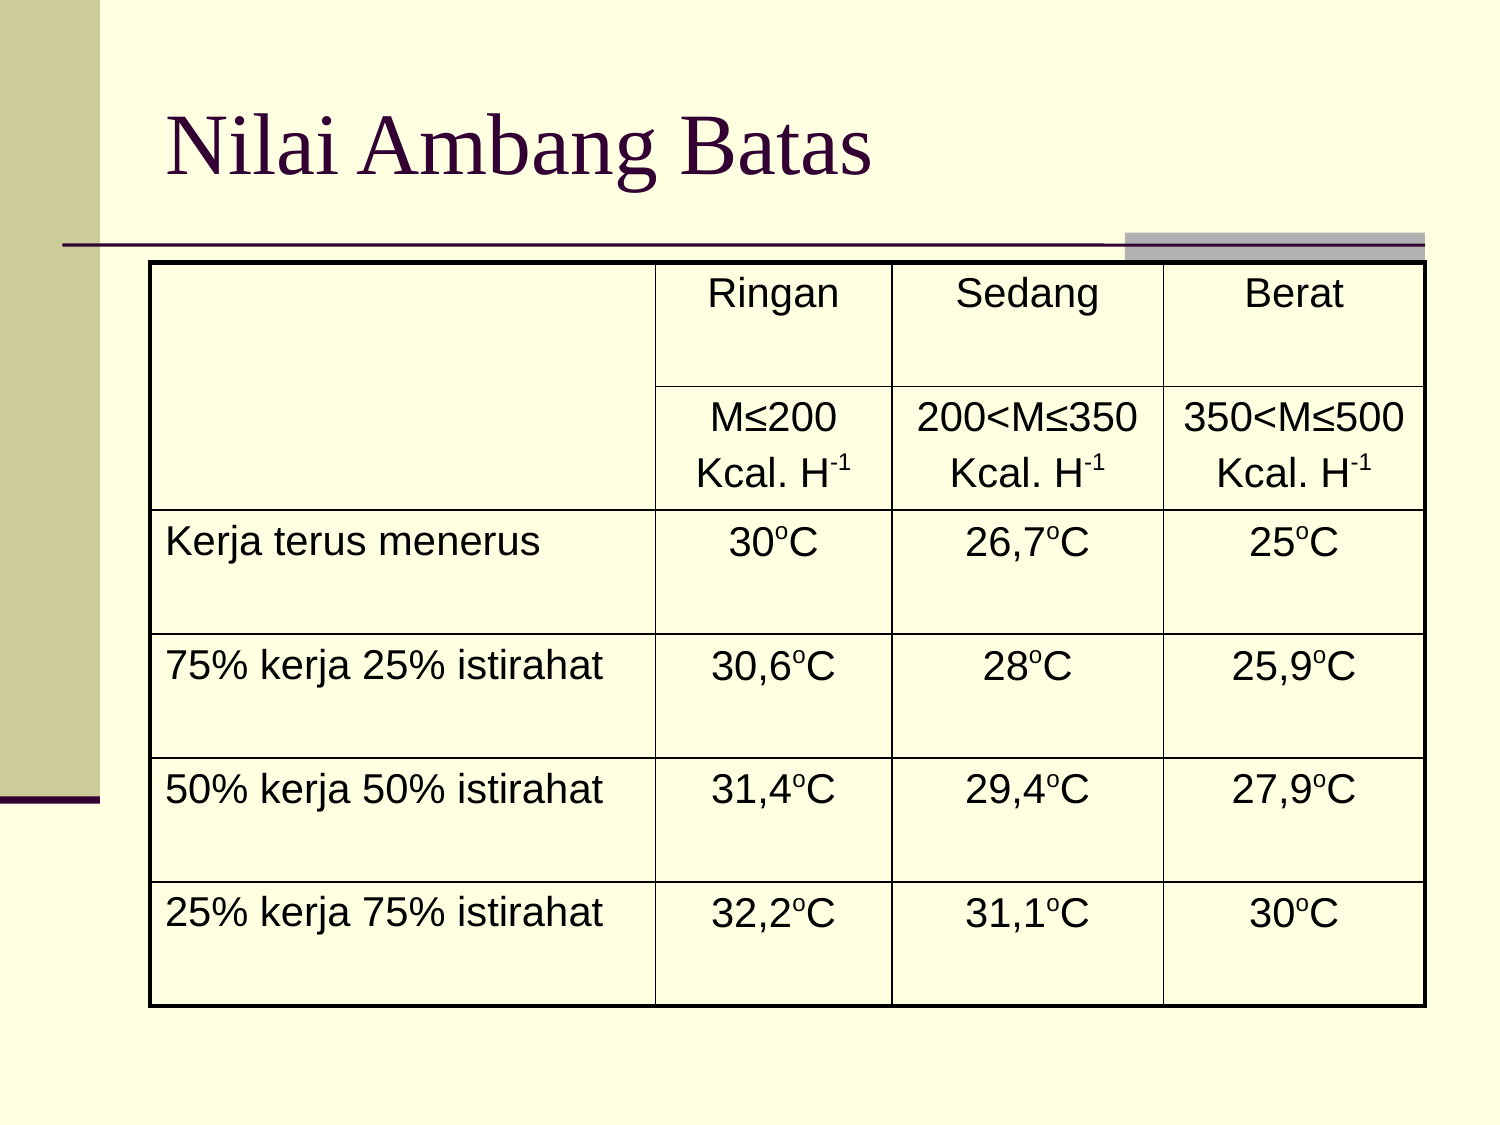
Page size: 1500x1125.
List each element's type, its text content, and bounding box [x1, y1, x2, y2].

table_cell M≤200 Kcal. H-1 [656, 387, 891, 509]
table_header Berat [1164, 265, 1423, 386]
table_cell 350<M≤500 Kcal. H-1 [1164, 387, 1423, 509]
table_cell 32,2oC [656, 883, 891, 1004]
table_cell 30oC [1164, 883, 1423, 1004]
table_cell 28oC [893, 635, 1163, 757]
table_cell 25,9oC [1164, 635, 1423, 757]
title Nilai Ambang Batas [149, 45, 1426, 234]
table_cell 30oC [656, 511, 891, 633]
table_header [152, 265, 655, 509]
table_cell 25% kerja 75% istirahat [152, 883, 655, 1004]
table_cell 31,4oC [656, 759, 891, 881]
table_cell 30,6oC [656, 635, 891, 757]
table_cell 50% kerja 50% istirahat [152, 759, 655, 881]
table_cell Kerja terus menerus [152, 511, 655, 633]
table_cell 29,4oC [893, 759, 1163, 881]
table_cell 25oC [1164, 511, 1423, 633]
table_cell 75% kerja 25% istirahat [152, 635, 655, 757]
table_cell 31,1oC [893, 883, 1163, 1004]
table_cell 200<M≤350 Kcal. H-1 [893, 387, 1163, 509]
table_header Ringan [656, 265, 891, 386]
table_cell 27,9oC [1164, 759, 1423, 881]
table_header Sedang [893, 265, 1163, 386]
table_cell 26,7oC [893, 511, 1163, 633]
